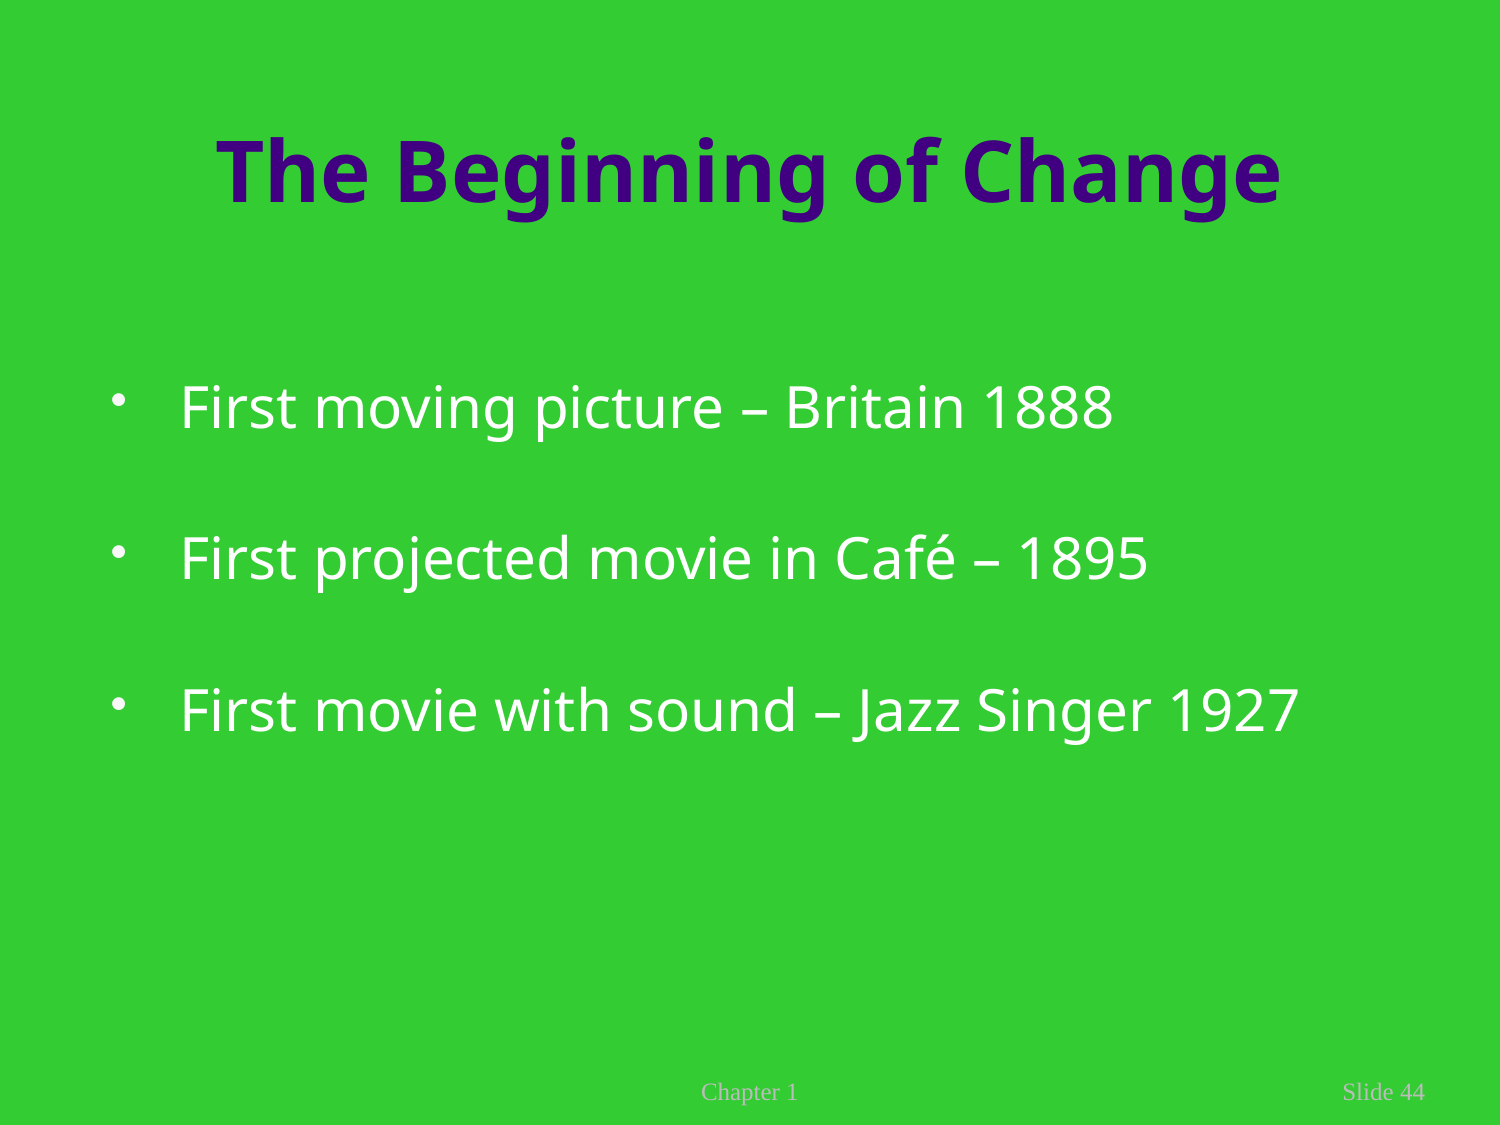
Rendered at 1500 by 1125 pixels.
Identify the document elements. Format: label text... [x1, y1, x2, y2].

title The Beginning of Change [112, 75, 1388, 263]
slide_number Slide 44 [1299, 1052, 1425, 1113]
list First moving picture – Britain 1888 First projected movie in Café – 1895 First movie with sound – Jazz Singer 1927 [75, 362, 1438, 975]
footer Chapter 1 [512, 1052, 988, 1113]
